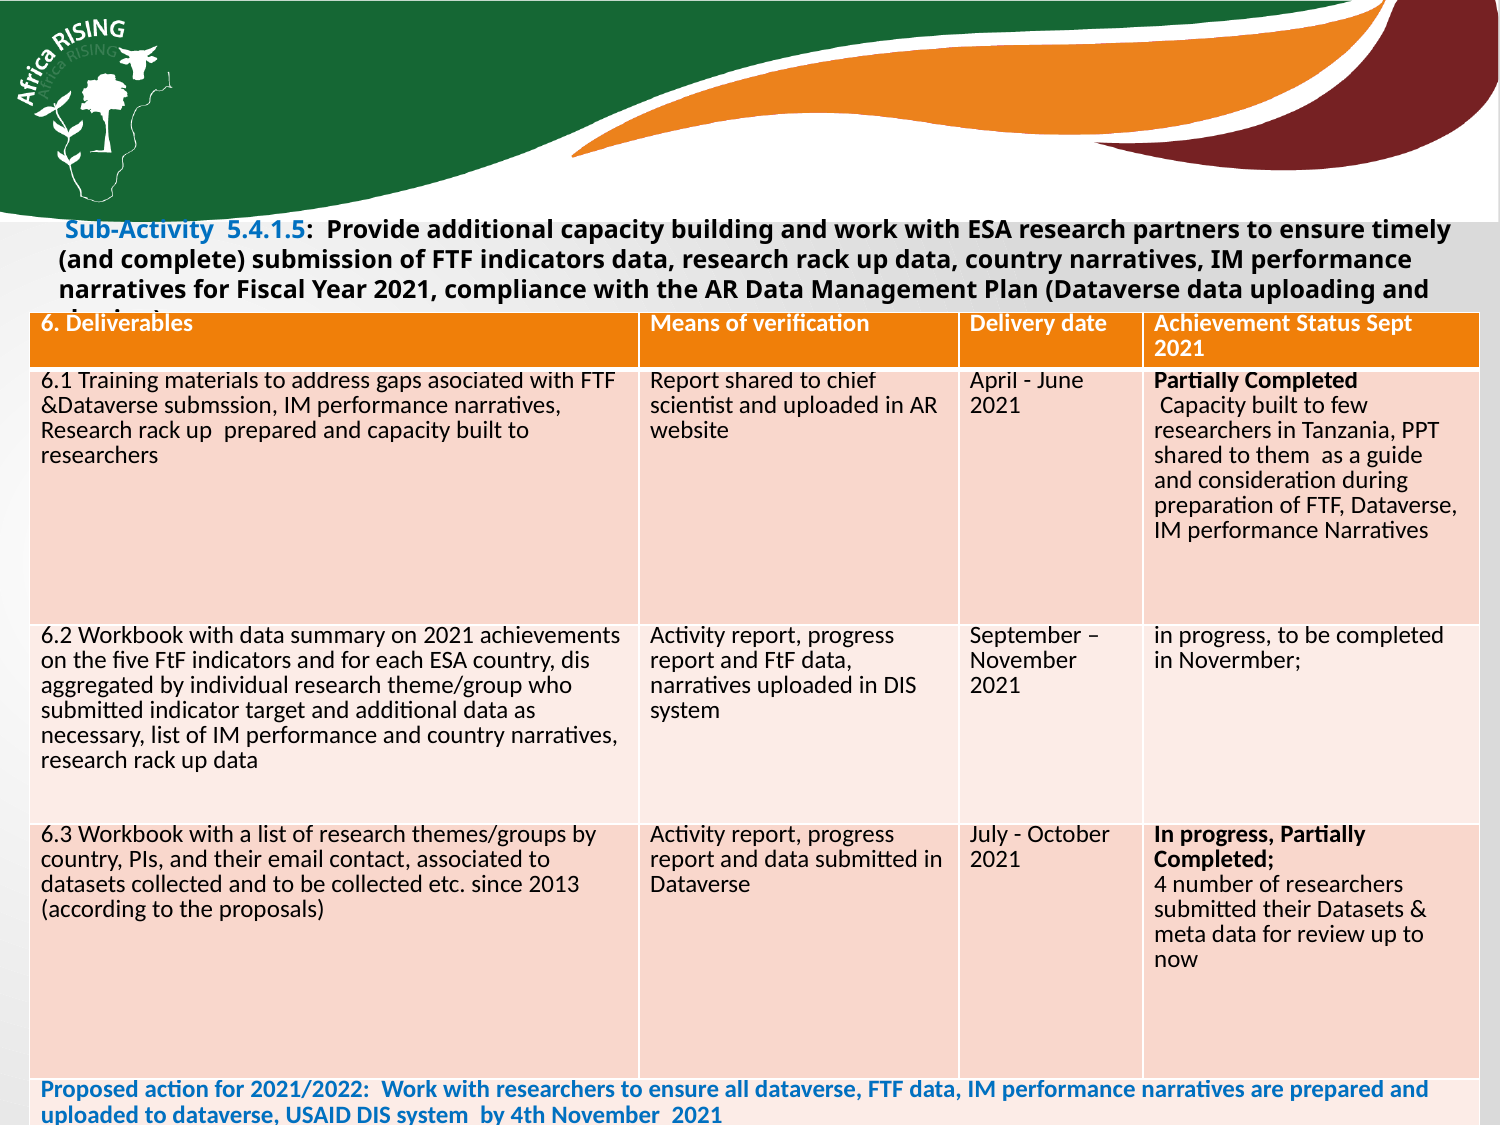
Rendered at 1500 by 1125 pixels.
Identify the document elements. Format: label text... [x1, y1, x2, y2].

table_cell Report shared to chief scientist and uploaded in AR website [640, 372, 958, 624]
table_cell Proposed action for 2021/2022: Work with researchers to ensure all dataverse, FTF data, IM performance narratives are prepared and uploaded to dataverse, USAID DIS system by 4th November 2021 [30, 1080, 1479, 1125]
list Sub-Activity 5.4.1.5: Provide additional capacity building and work with ESA research partners to ensure timely (and complete) submission of FTF indicators data, research rack up data, country narratives, IM performance narratives for Fiscal Year 2021, compliance with the AR Data Management Plan (Dataverse data uploading and sharing) [24, 206, 1475, 344]
table_cell in progress, to be completed in Novermber; [1144, 626, 1479, 823]
table_cell In progress, Partially Completed; 4 number of researchers submitted their Datasets & meta data for review up to now [1144, 825, 1479, 1078]
table_cell July - October 2021 [960, 825, 1142, 1078]
table_cell 6.3 Workbook with a list of research themes/groups by country, PIs, and their email contact, associated to datasets collected and to be collected etc. since 2013 (according to the proposals) [30, 825, 638, 1078]
table_header Achievement Status Sept 2021 [1144, 313, 1479, 367]
table_cell Activity report, progress report and data submitted in Dataverse [640, 825, 958, 1078]
table_cell September – November 2021 [960, 626, 1142, 823]
table_cell Activity report, progress report and FtF data, narratives uploaded in DIS system [640, 626, 958, 823]
table_header Delivery date [960, 313, 1142, 367]
table_cell April - June 2021 [960, 372, 1142, 624]
table_cell 6.1 Training materials to address gaps asociated with FTF &Dataverse submssion, IM performance narratives, Research rack up prepared and capacity built to researchers [30, 372, 638, 624]
table_header Means of verification [640, 313, 958, 367]
picture [0, 0, 1499, 222]
table_cell Partially Completed Capacity built to few researchers in Tanzania, PPT shared to them as a guide and consideration during preparation of FTF, Dataverse, IM performance Narratives [1144, 372, 1479, 624]
table_cell 6.2 Workbook with data summary on 2021 achievements on the five FtF indicators and for each ESA country, dis aggregated by individual research theme/group who submitted indicator target and additional data as necessary, list of IM performance and country narratives, research rack up data [30, 626, 638, 823]
table_header 6. Deliverables [30, 313, 638, 367]
